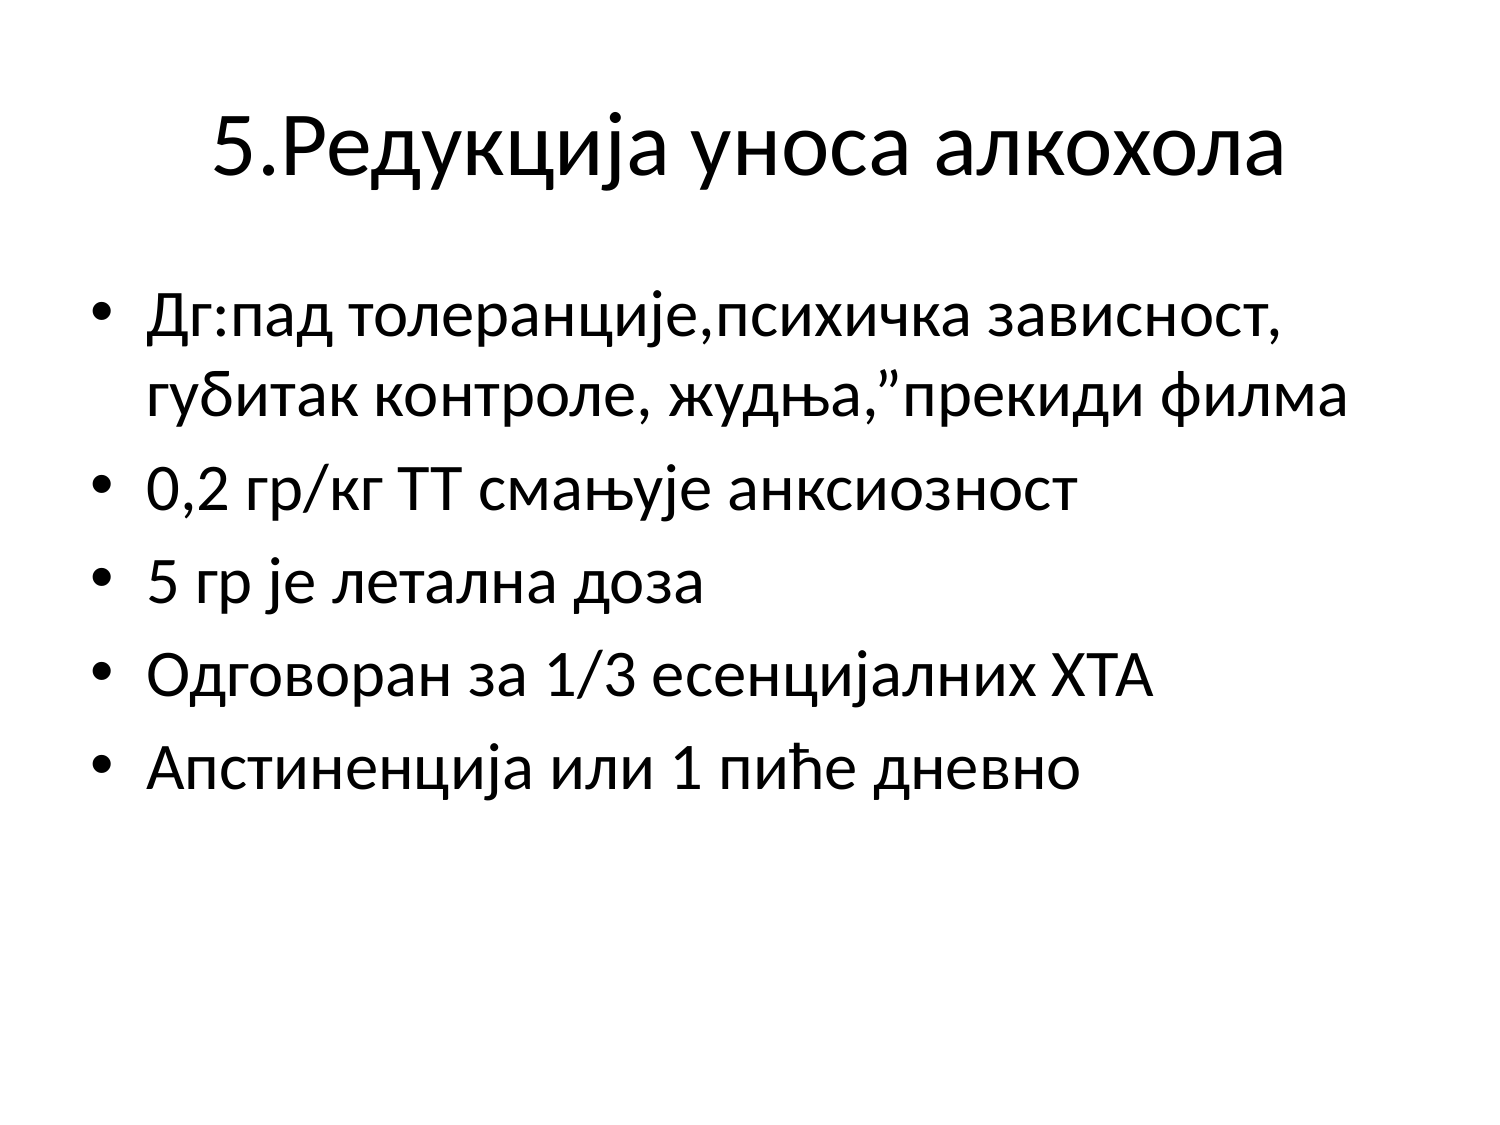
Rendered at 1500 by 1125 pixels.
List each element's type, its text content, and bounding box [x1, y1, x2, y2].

title 5.Редукција уноса алкохола [75, 45, 1425, 233]
list Дг:пад толеранције,психичка зависност, губитак контроле, жудња,”прекиди филма 0,2 гр/кг ТТ смањује анксиозност 5 гр је летална доза Одговоран за 1/3 есенцијалних ХТА Апстиненција или 1 пиће дневно [75, 262, 1425, 1005]
